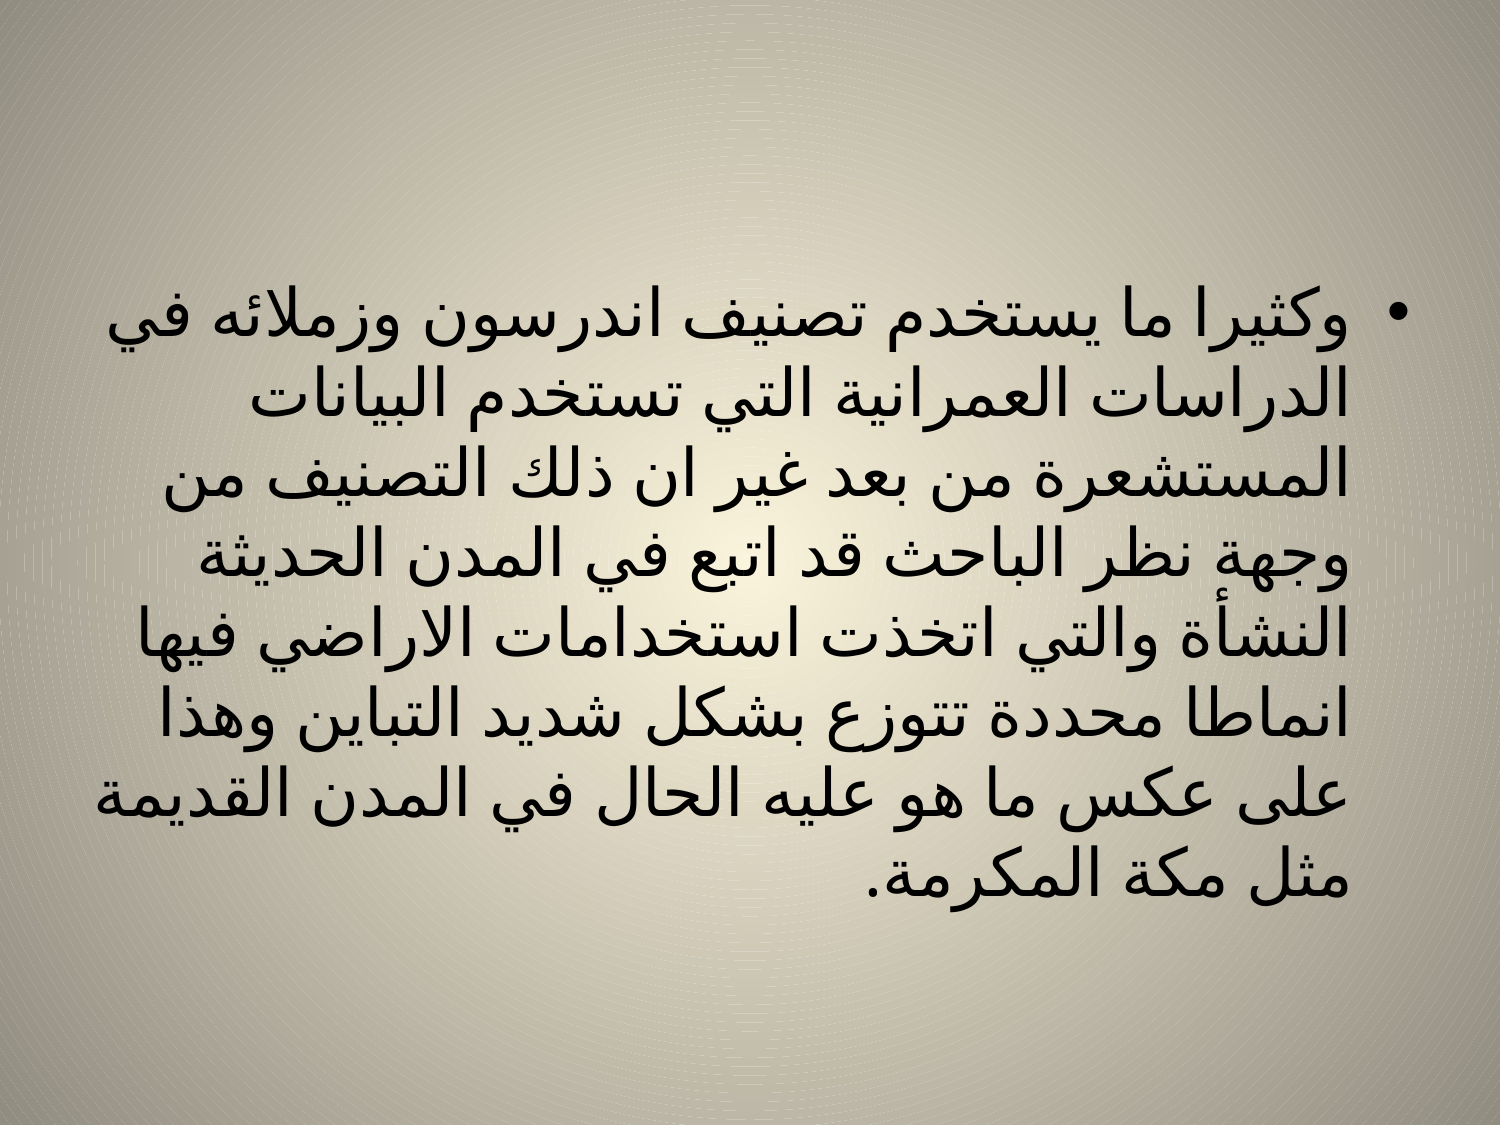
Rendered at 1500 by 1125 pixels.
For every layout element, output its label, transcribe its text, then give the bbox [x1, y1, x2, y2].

list وكثيرا ما يستخدم تصنيف اندرسون وزملائه في الدراسات العمرانية التي تستخدم البيانات المستشعرة من بعد غير ان ذلك التصنيف من وجهة نظر الباحث قد اتبع في المدن الحديثة النشأة والتي اتخذت استخدامات الاراضي فيها انماطا محددة تتوزع بشكل شديد التباين وهذا على عكس ما هو عليه الحال في المدن القديمة مثل مكة المكرمة. [75, 262, 1425, 1005]
